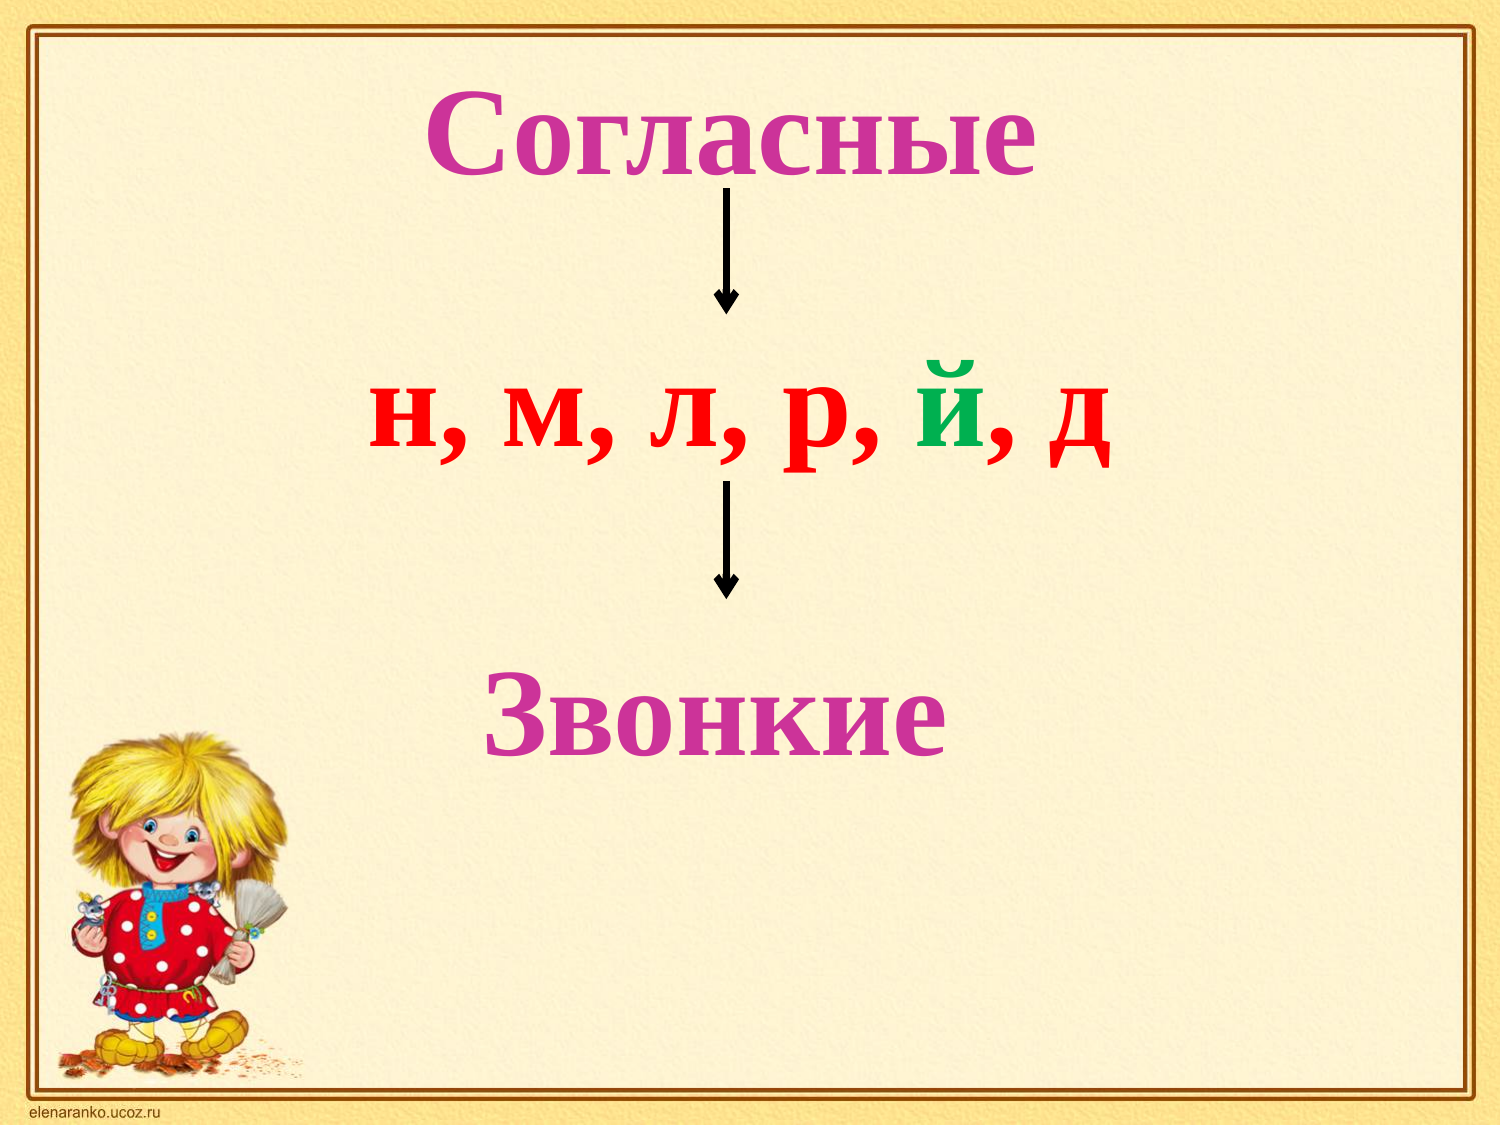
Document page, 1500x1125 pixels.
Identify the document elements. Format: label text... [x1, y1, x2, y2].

picture [0, 0, 1500, 1125]
text_box н, м, л, р, й, д [301, 314, 1179, 480]
text_box Звонкие [466, 622, 1097, 788]
text_box Согласные [407, 42, 1128, 208]
